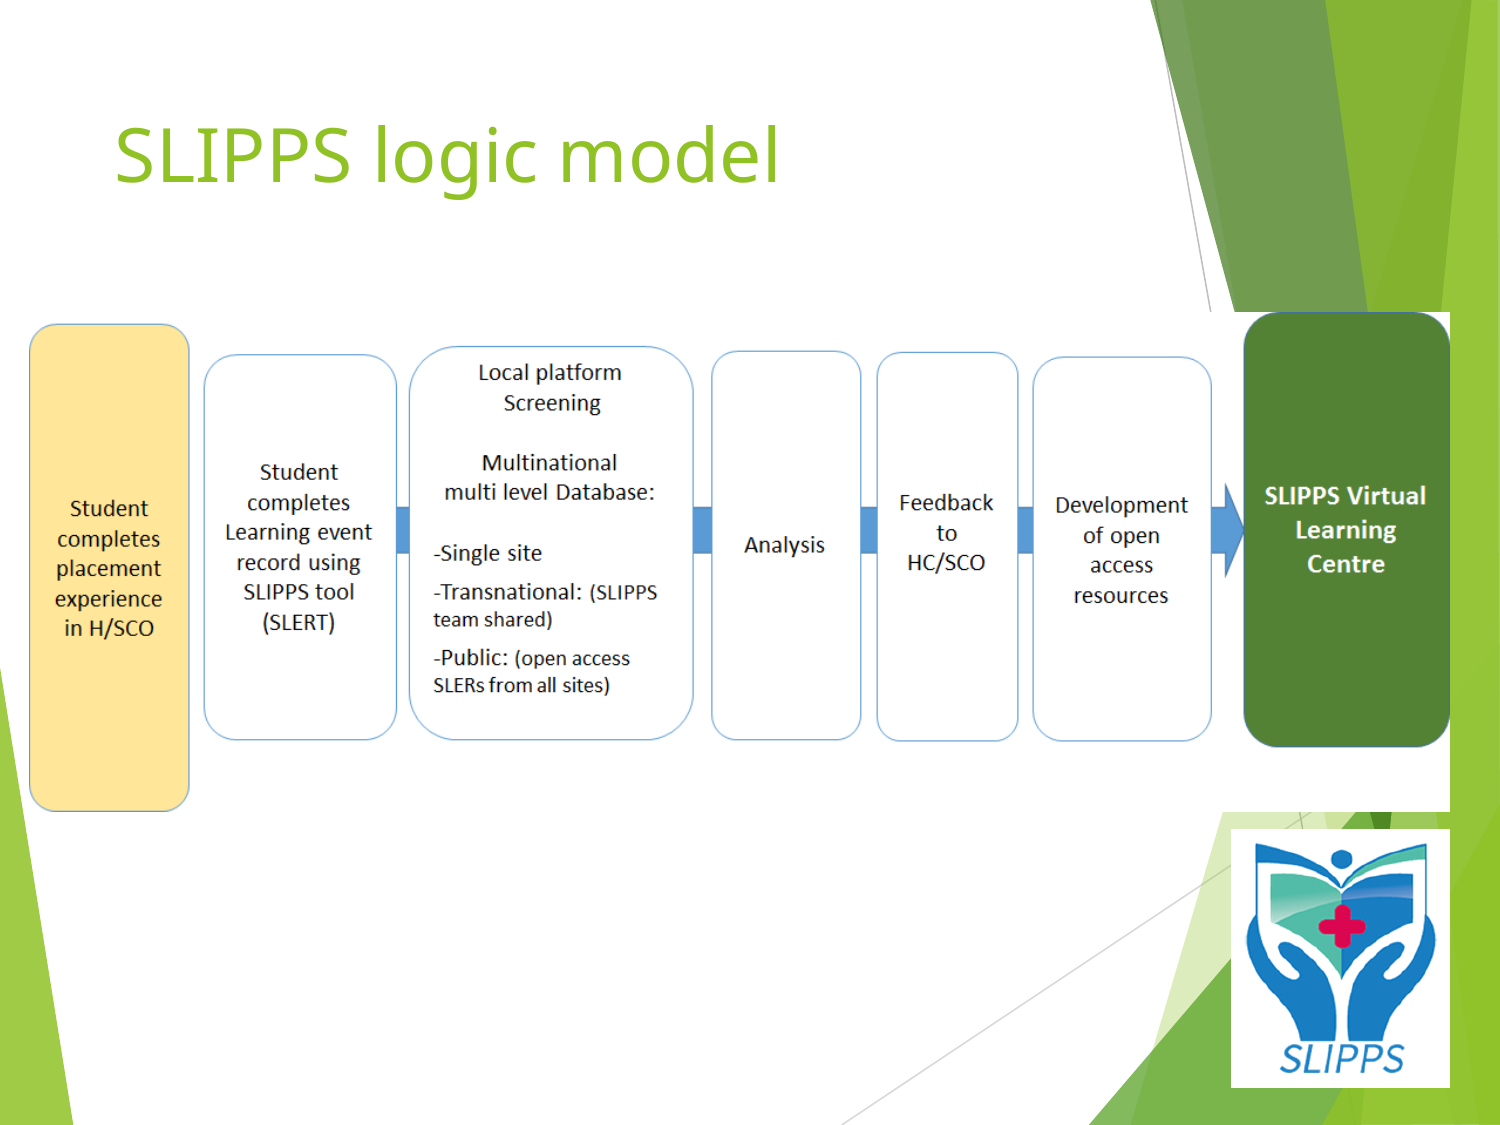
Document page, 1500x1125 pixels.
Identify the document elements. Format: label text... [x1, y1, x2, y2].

picture [1230, 829, 1450, 1089]
title SLIPPS logic model [99, 99, 1142, 311]
picture [29, 312, 1450, 813]
